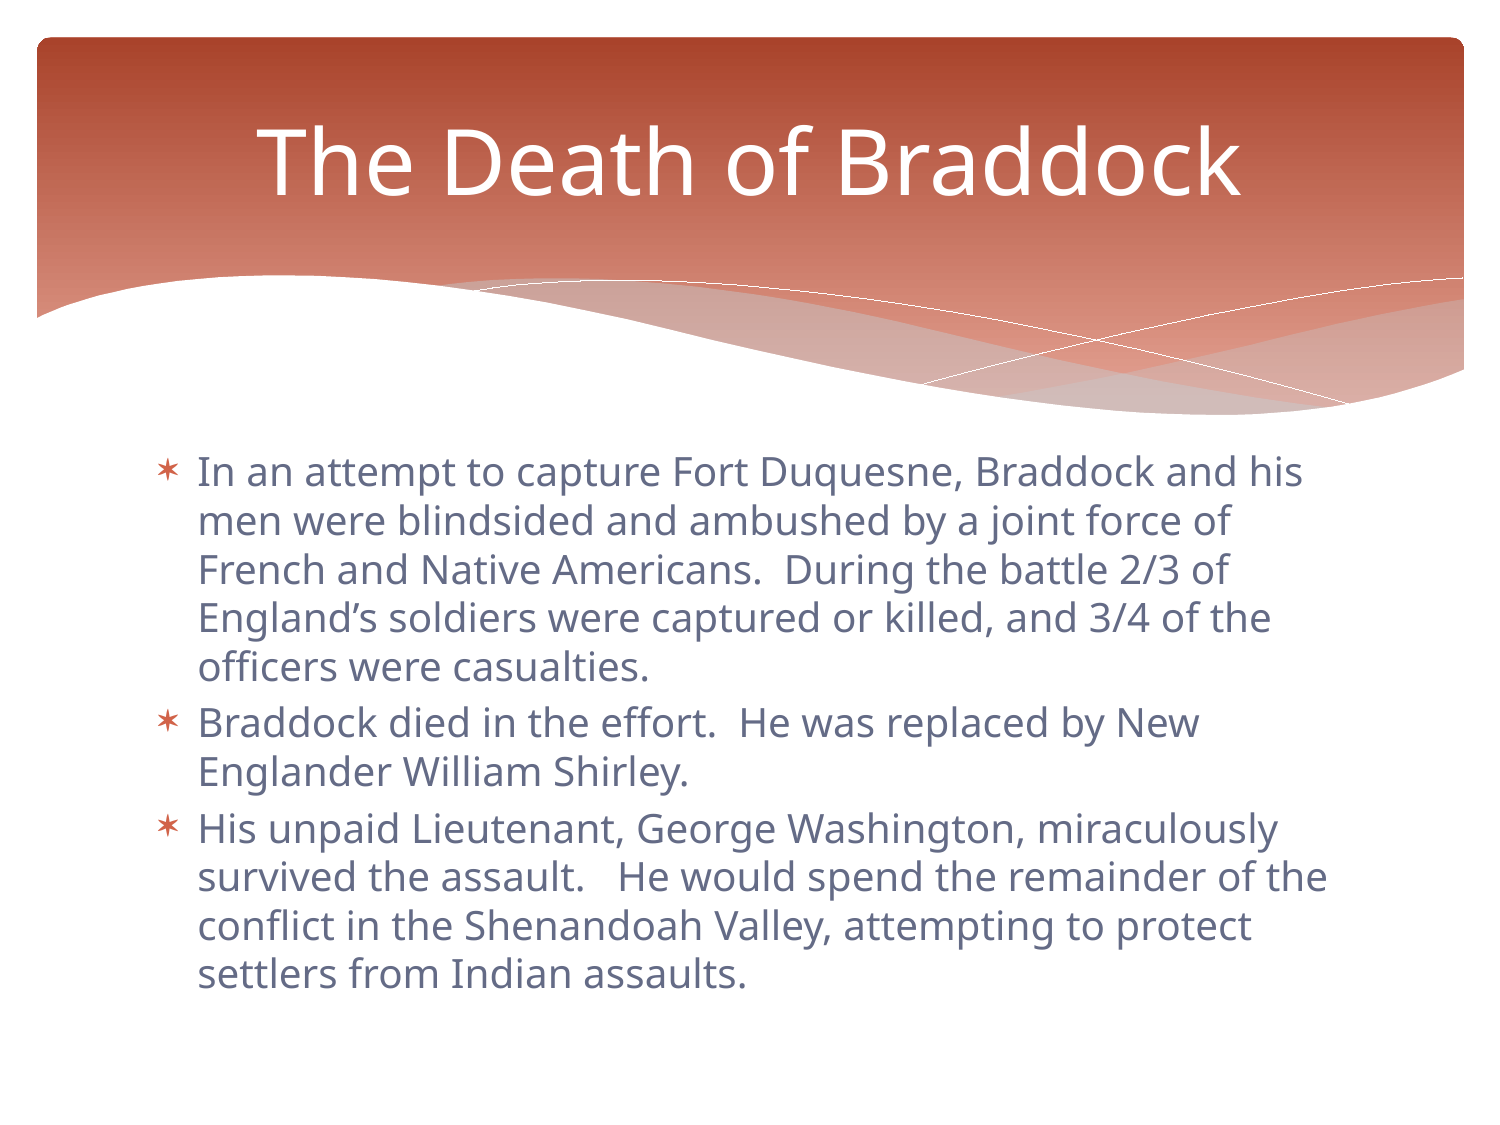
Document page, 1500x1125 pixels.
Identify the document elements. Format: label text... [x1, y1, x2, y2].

list In an attempt to capture Fort Duquesne, Braddock and his men were blindsided and ambushed by a joint force of French and Native Americans. During the battle 2/3 of England’s soldiers were captured or killed, and 3/4 of the officers were casualties. Braddock died in the effort. He was replaced by New Englander William Shirley. His unpaid Lieutenant, George Washington, miraculously survived the assault. He would spend the remainder of the conflict in the Shenandoah Valley, attempting to protect settlers from Indian assaults. [143, 438, 1359, 1005]
title The Death of Braddock [75, 55, 1425, 261]
